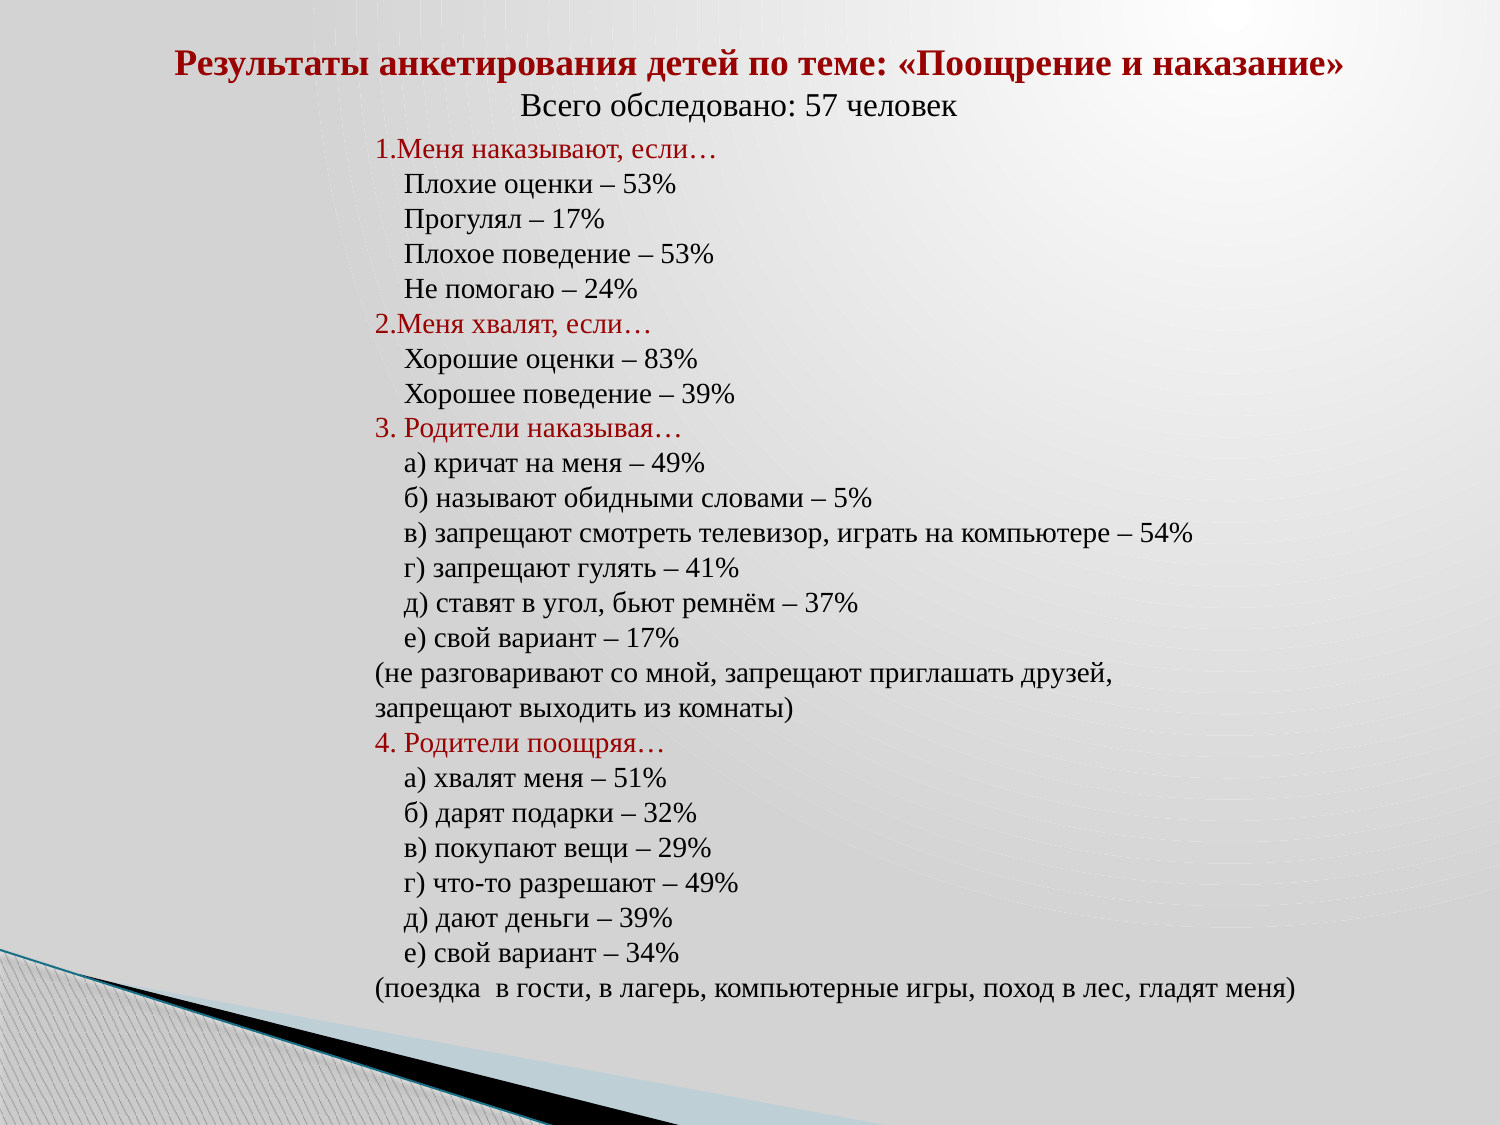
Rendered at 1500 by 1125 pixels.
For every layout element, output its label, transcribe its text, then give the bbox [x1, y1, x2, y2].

text_box 1.Меня наказывают, если… Плохие оценки – 53% Прогулял – 17% Плохое поведение – 53% Не помогаю – 24% 2.Меня хвалят, если… Хорошие оценки – 83% Хорошее поведение – 39% 3. Родители наказывая… а) кричат на меня – 49% б) называют обидными словами – 5% в) запрещают смотреть телевизор, играть на компьютере – 54% г) запрещают гулять – 41% д) ставят в угол, бьют ремнём – 37% е) свой вариант – 17% (не разговаривают со мной, запрещают приглашать друзей, запрещают выходить из комнаты) 4. Родители поощряя… а) хвалят меня – 51% б) дарят подарки – 32% в) покупают вещи – 29% г) что-то разрешают – 49% д) дают деньги – 39% е) свой вариант – 34% (поездка в гости, в лагерь, компьютерные игры, поход в лес, гладят меня) [360, 121, 1376, 1046]
text_box Результаты анкетирования детей по теме: «Поощрение и наказание» Всего обследовано: 57 человек [18, 30, 1500, 211]
